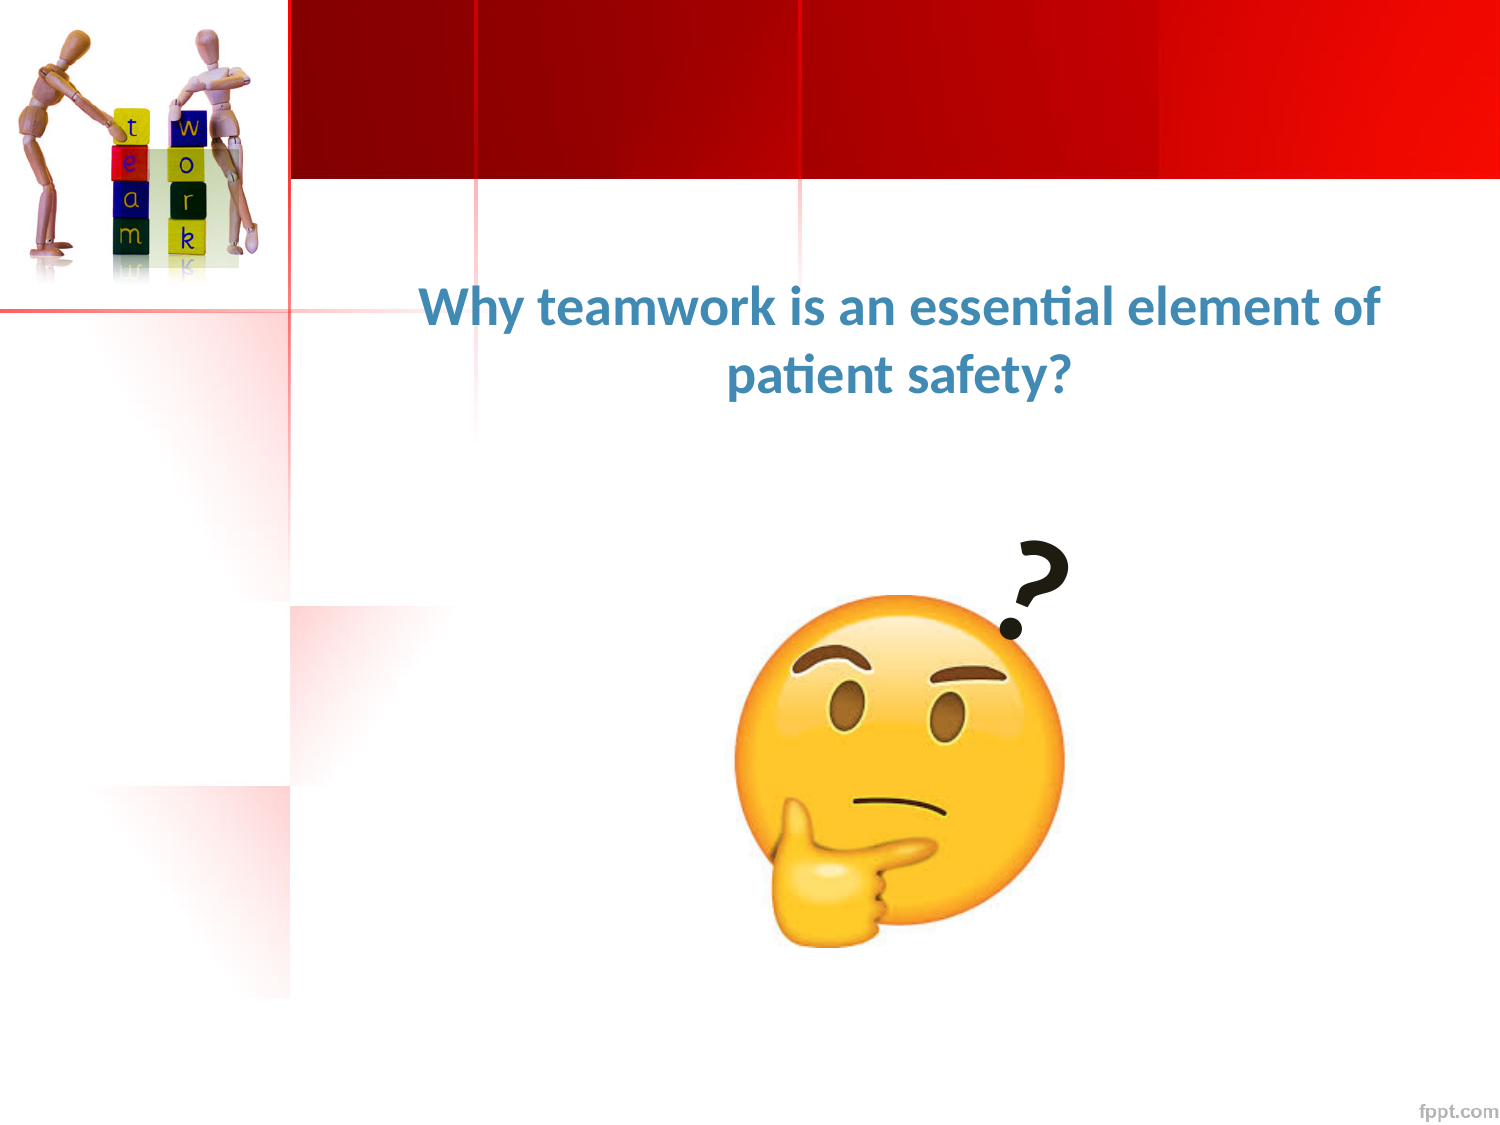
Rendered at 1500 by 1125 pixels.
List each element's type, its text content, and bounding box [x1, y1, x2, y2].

picture [0, 0, 1500, 1125]
list Why teamwork is an essential element of patient safety? [324, 261, 1477, 605]
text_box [723, 486, 1084, 948]
